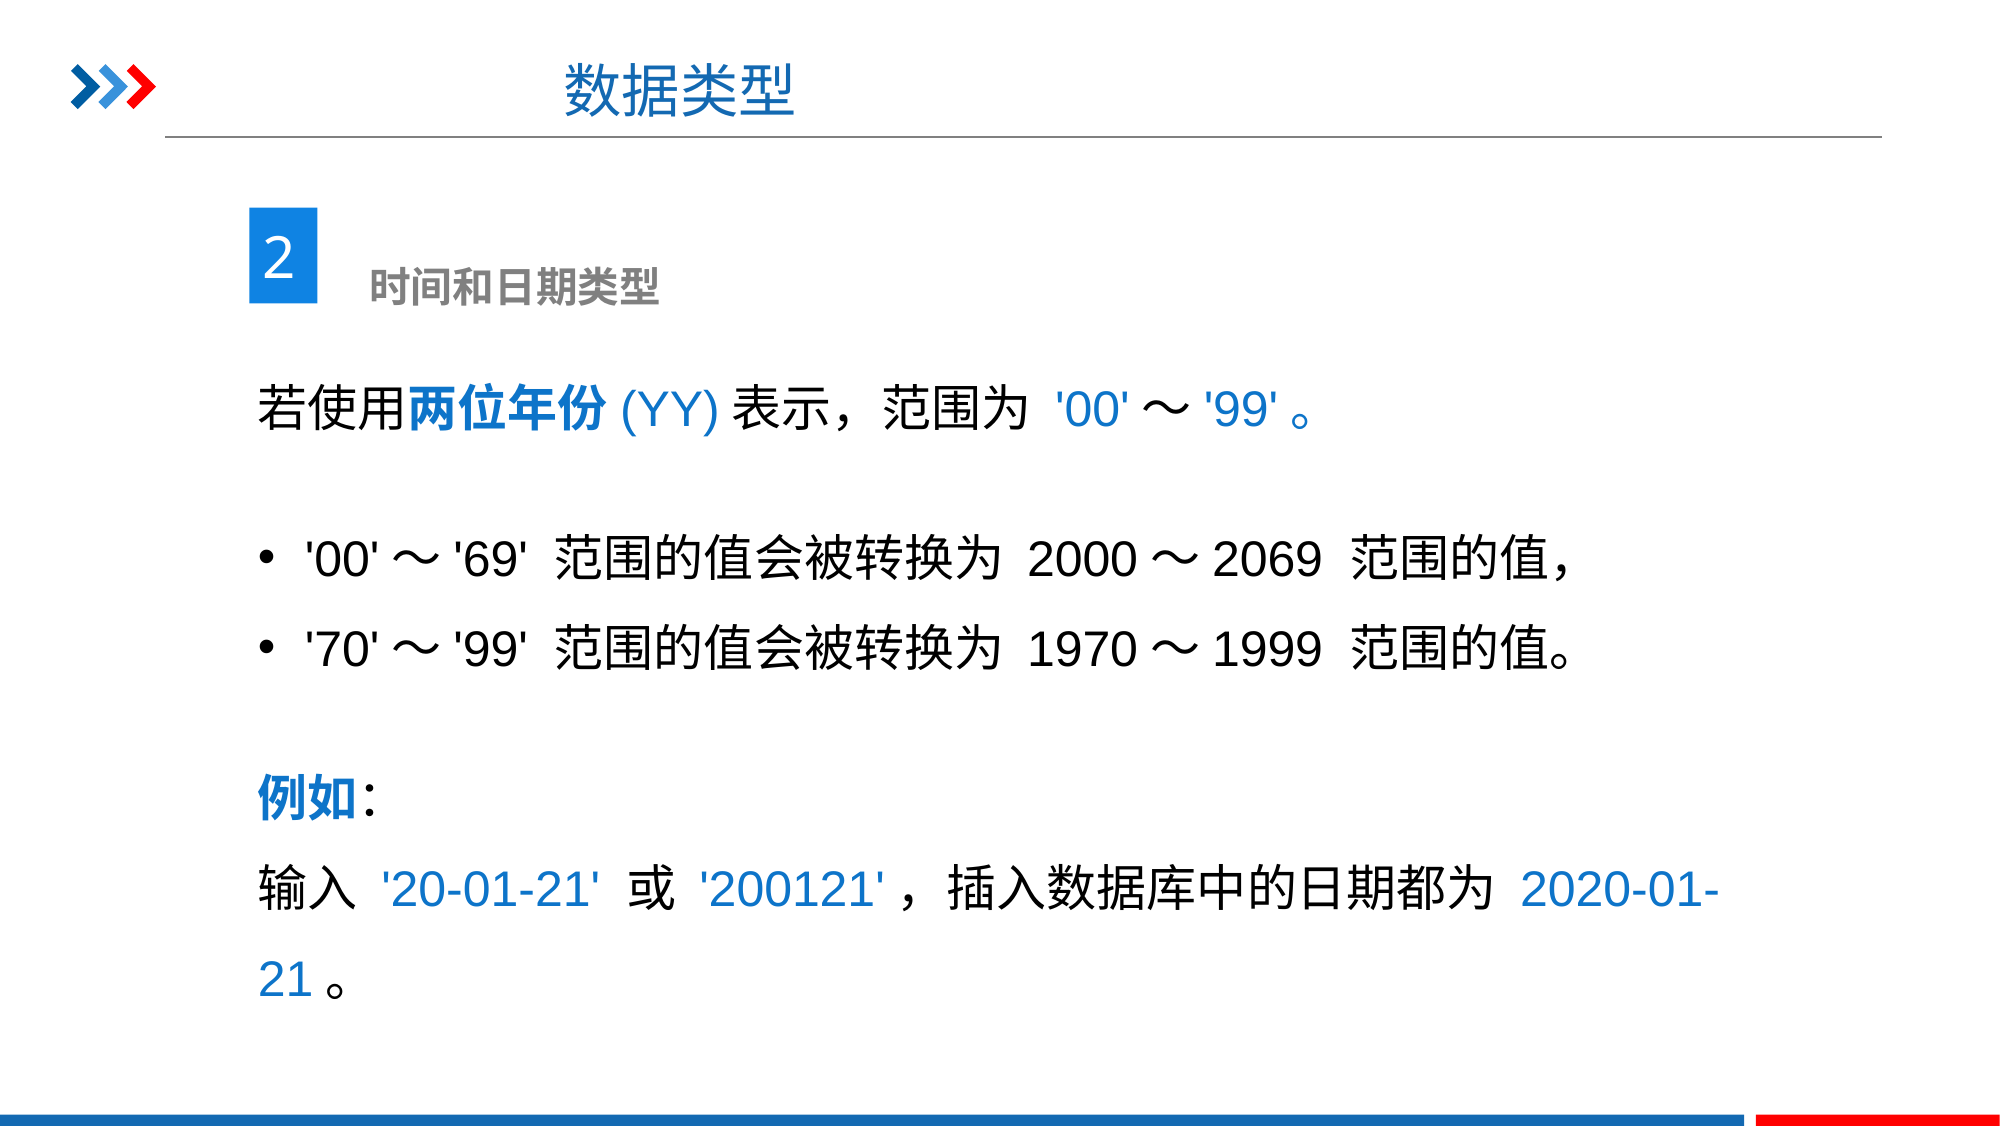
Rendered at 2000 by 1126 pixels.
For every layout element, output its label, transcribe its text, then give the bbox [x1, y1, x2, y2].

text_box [249, 207, 318, 304]
text_box 若使用两位年份(YY)表示，范围为 '00'～'99'。 '00'～'69' 范围的值会被转换为 2000～2069 范围的值， '70'～'99' 范围的值会被转换为 1970～1999 范围的值。 例如： 输入 '20-01-21' 或 '200121'，插入数据库中的日期都为 2020-01-21。 [243, 369, 1794, 1015]
title 数据类型 [521, 25, 1296, 153]
text_box 时间和日期类型 [319, 245, 1092, 369]
